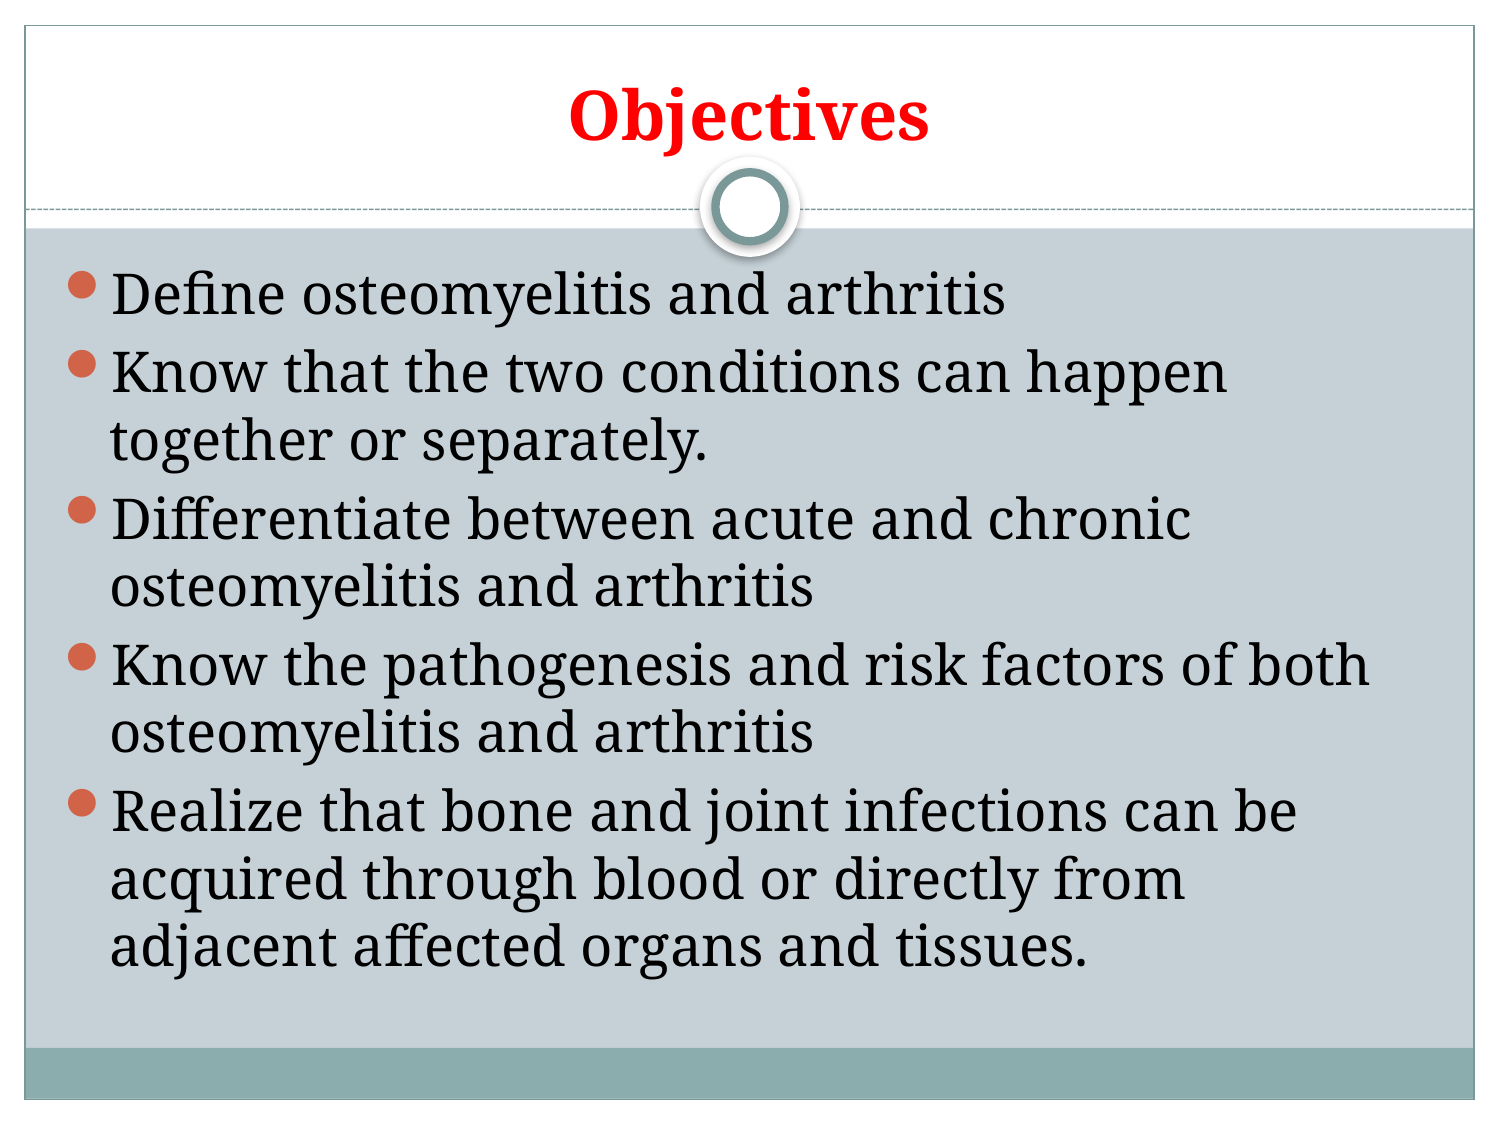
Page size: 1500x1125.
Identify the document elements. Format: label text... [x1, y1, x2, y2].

title Objectives [49, 37, 1450, 162]
list Define osteomyelitis and arthritis Know that the two conditions can happen together or separately. Differentiate between acute and chronic osteomyelitis and arthritis Know the pathogenesis and risk factors of both osteomyelitis and arthritis Realize that bone and joint infections can be acquired through blood or directly from adjacent affected organs and tissues. [49, 250, 1445, 1001]
